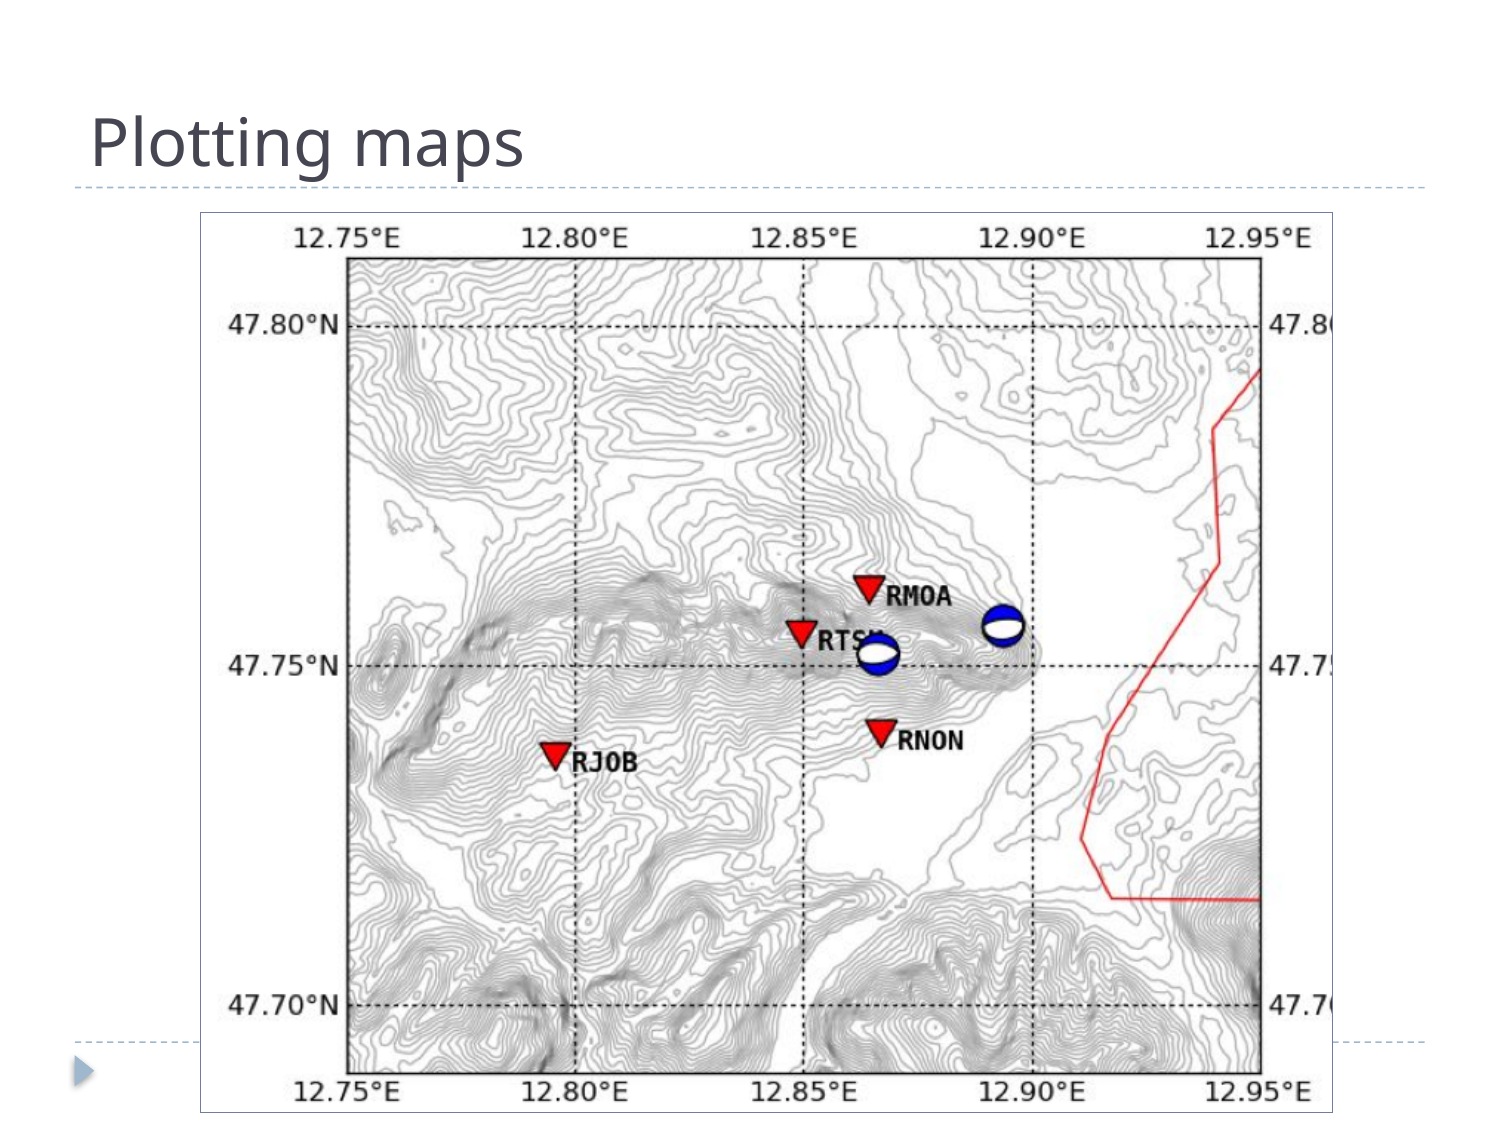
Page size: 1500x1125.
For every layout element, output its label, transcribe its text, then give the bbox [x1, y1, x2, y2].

title Plotting maps [75, 24, 1425, 188]
picture [199, 212, 1333, 1113]
